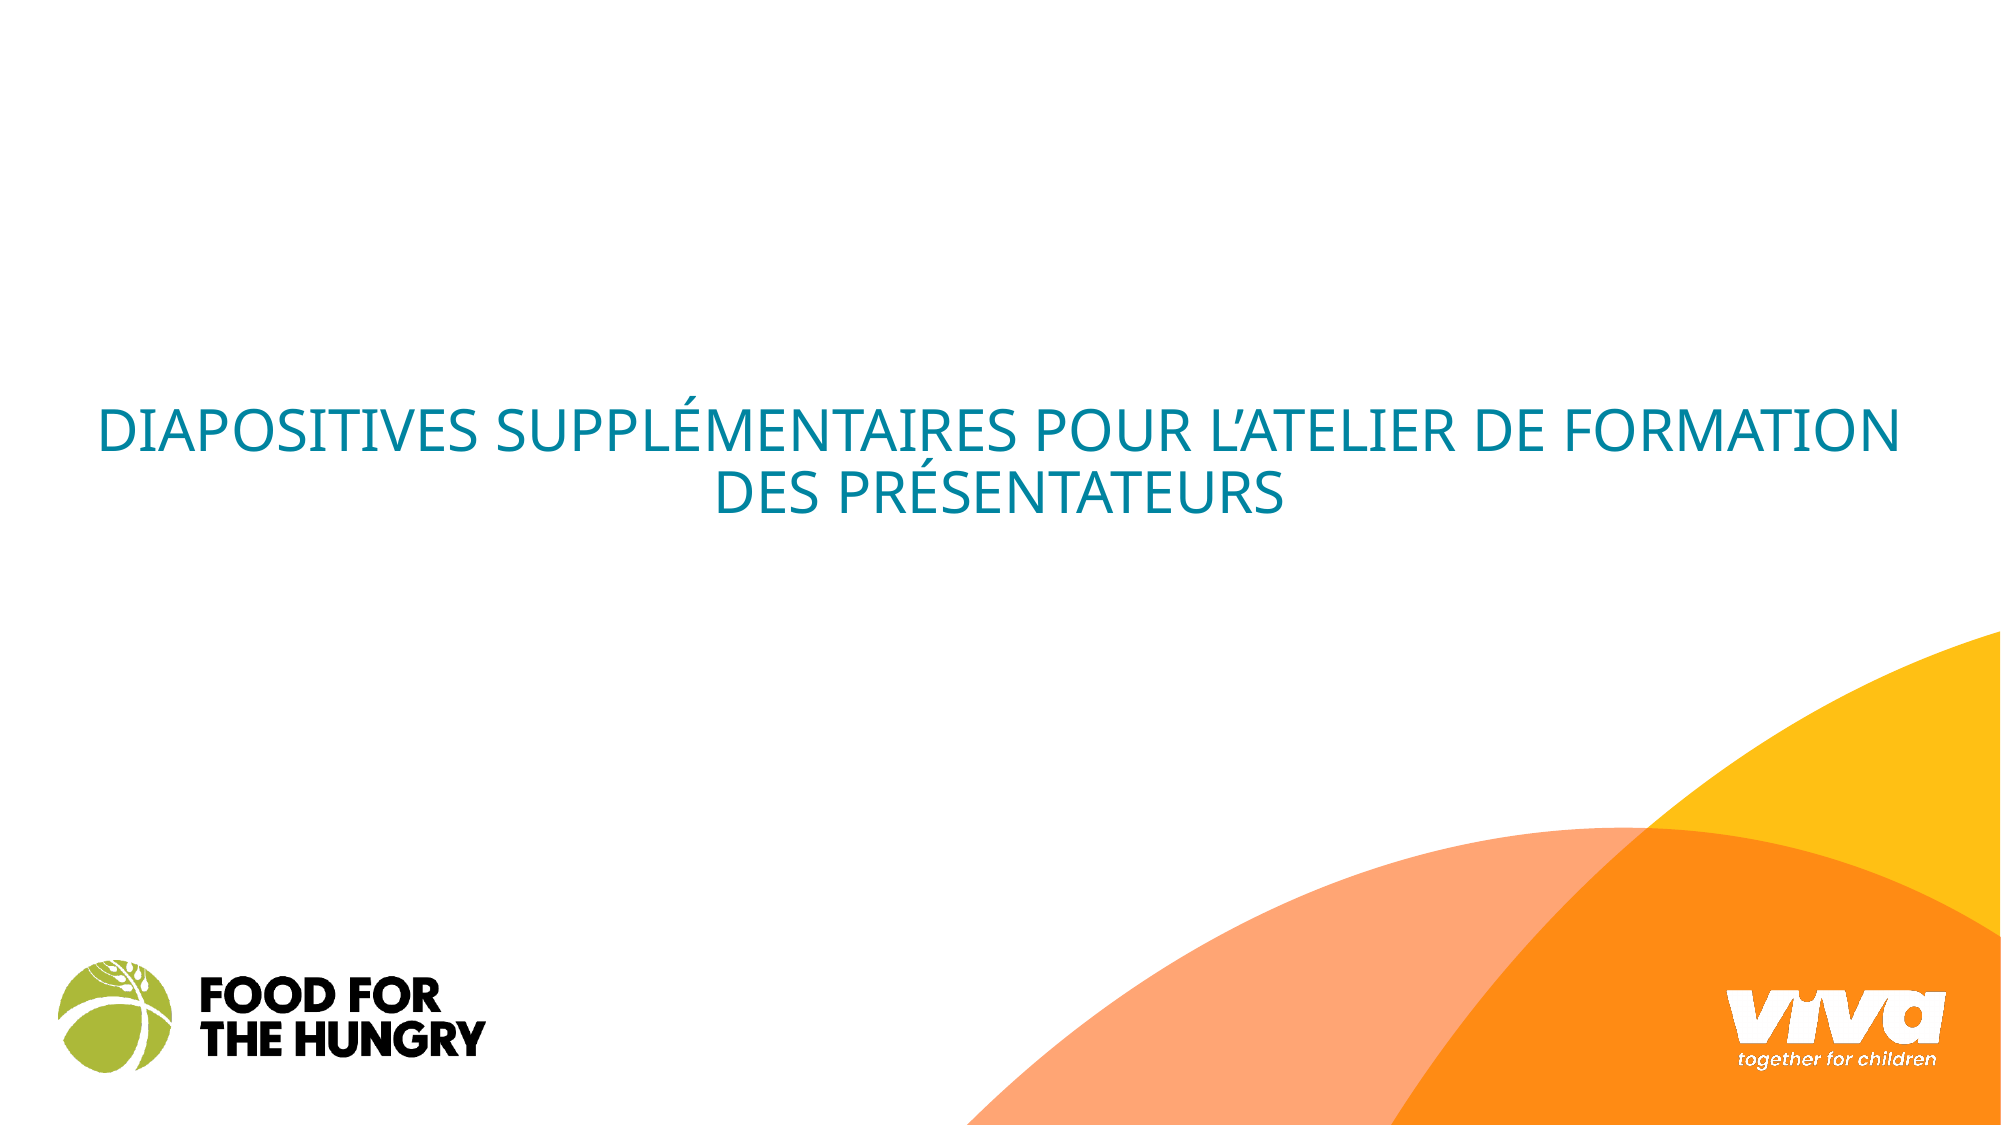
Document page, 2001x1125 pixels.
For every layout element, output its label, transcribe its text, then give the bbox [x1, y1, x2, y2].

picture [58, 960, 486, 1073]
picture [1672, 936, 2000, 1125]
list DIAPOSITIVES SUPPLÉMENTAIRES POUR L’ATELIER DE FORMATION DES PRÉSENTATEURS [58, 393, 1941, 606]
